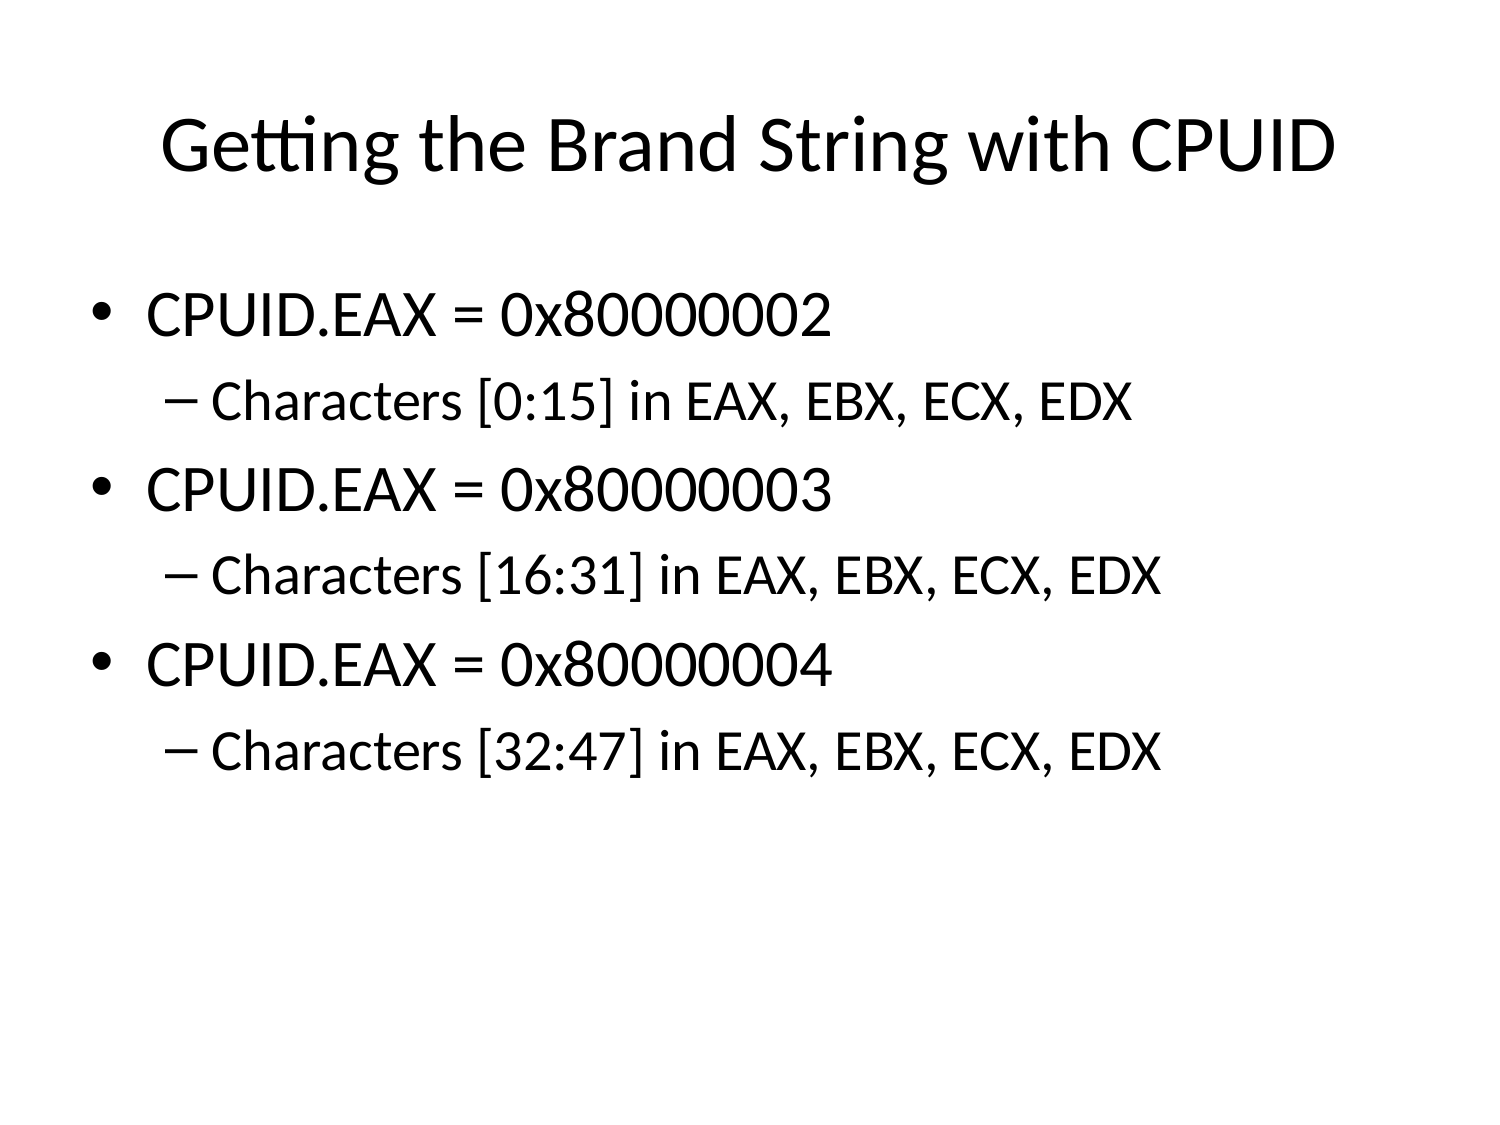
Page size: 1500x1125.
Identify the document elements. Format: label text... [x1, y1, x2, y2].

list CPUID.EAX = 0x80000002 Characters [0:15] in EAX, EBX, ECX, EDX CPUID.EAX = 0x80000003 Characters [16:31] in EAX, EBX, ECX, EDX CPUID.EAX = 0x80000004 Characters [32:47] in EAX, EBX, ECX, EDX [75, 262, 1425, 1005]
title Getting the Brand String with CPUID [75, 45, 1425, 233]
